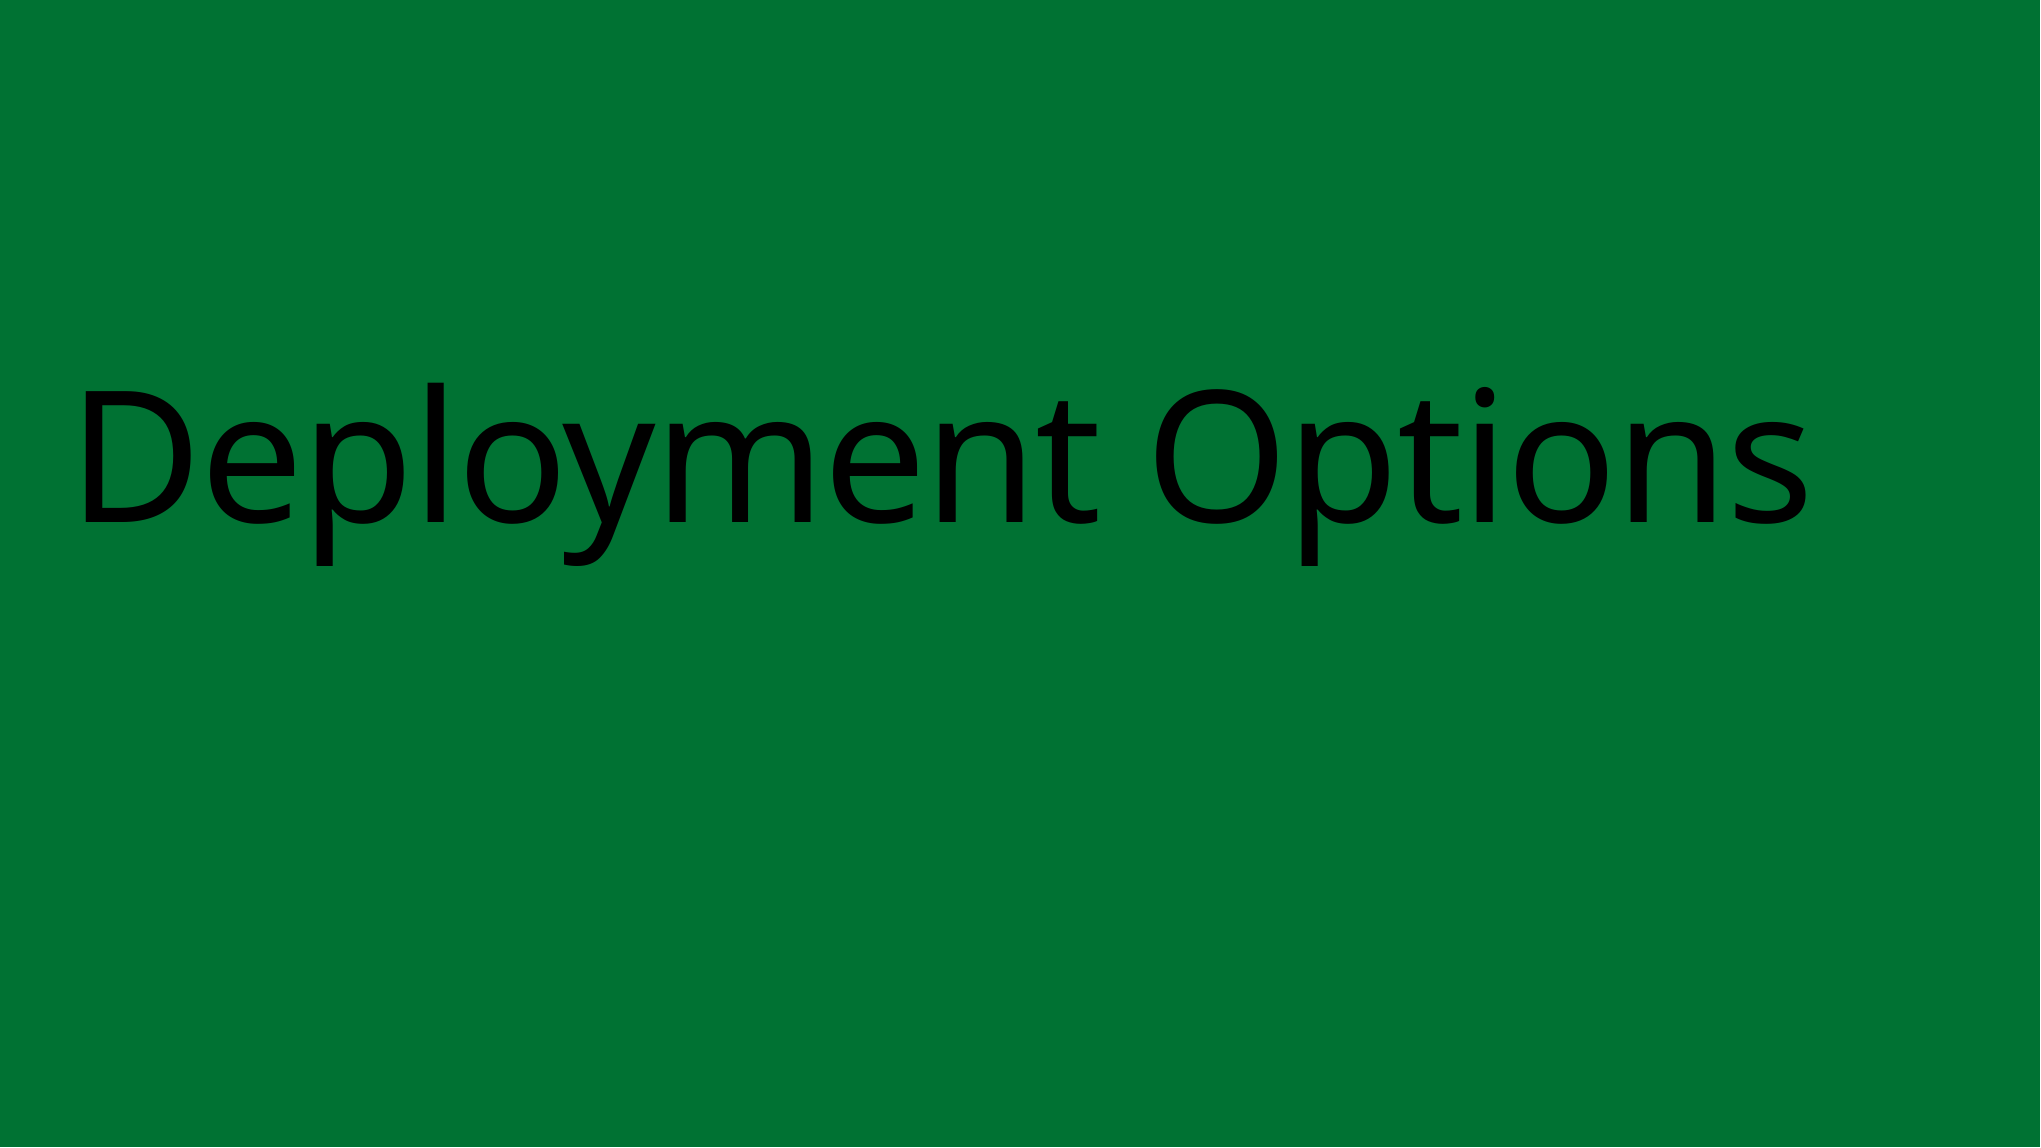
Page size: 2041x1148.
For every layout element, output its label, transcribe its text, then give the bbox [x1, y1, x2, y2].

title Deployment Options [45, 348, 1996, 650]
